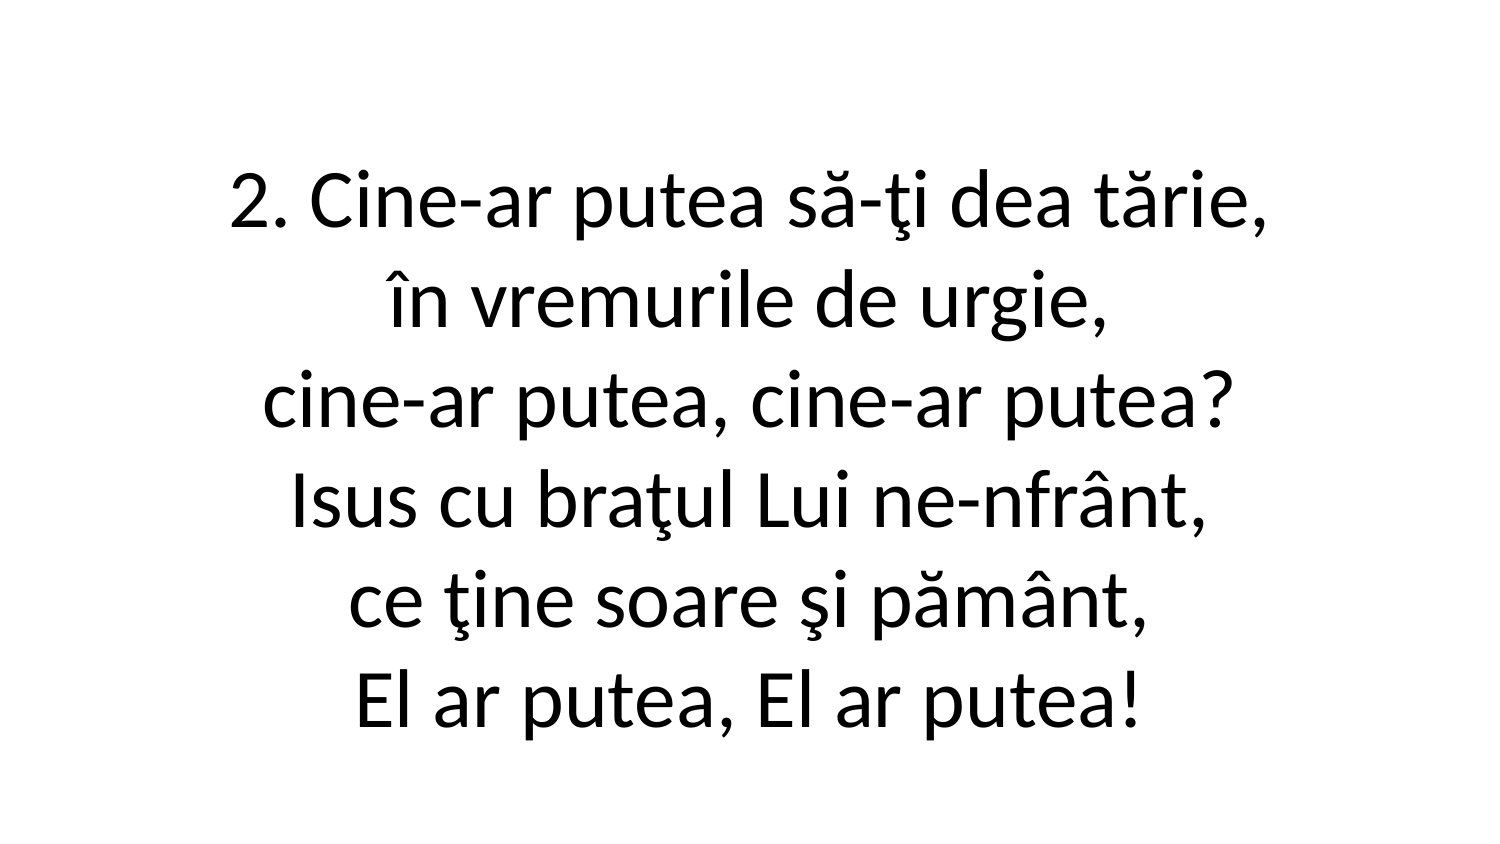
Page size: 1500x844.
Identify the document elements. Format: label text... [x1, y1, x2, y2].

text_box 2. Cine-ar putea să-ţi dea tărie, în vremurile de urgie, cine-ar putea, cine-ar putea? Isus cu braţul Lui ne-nfrânt, ce ţine soare şi pământ, El ar putea, El ar putea! [213, 92, 1287, 752]
